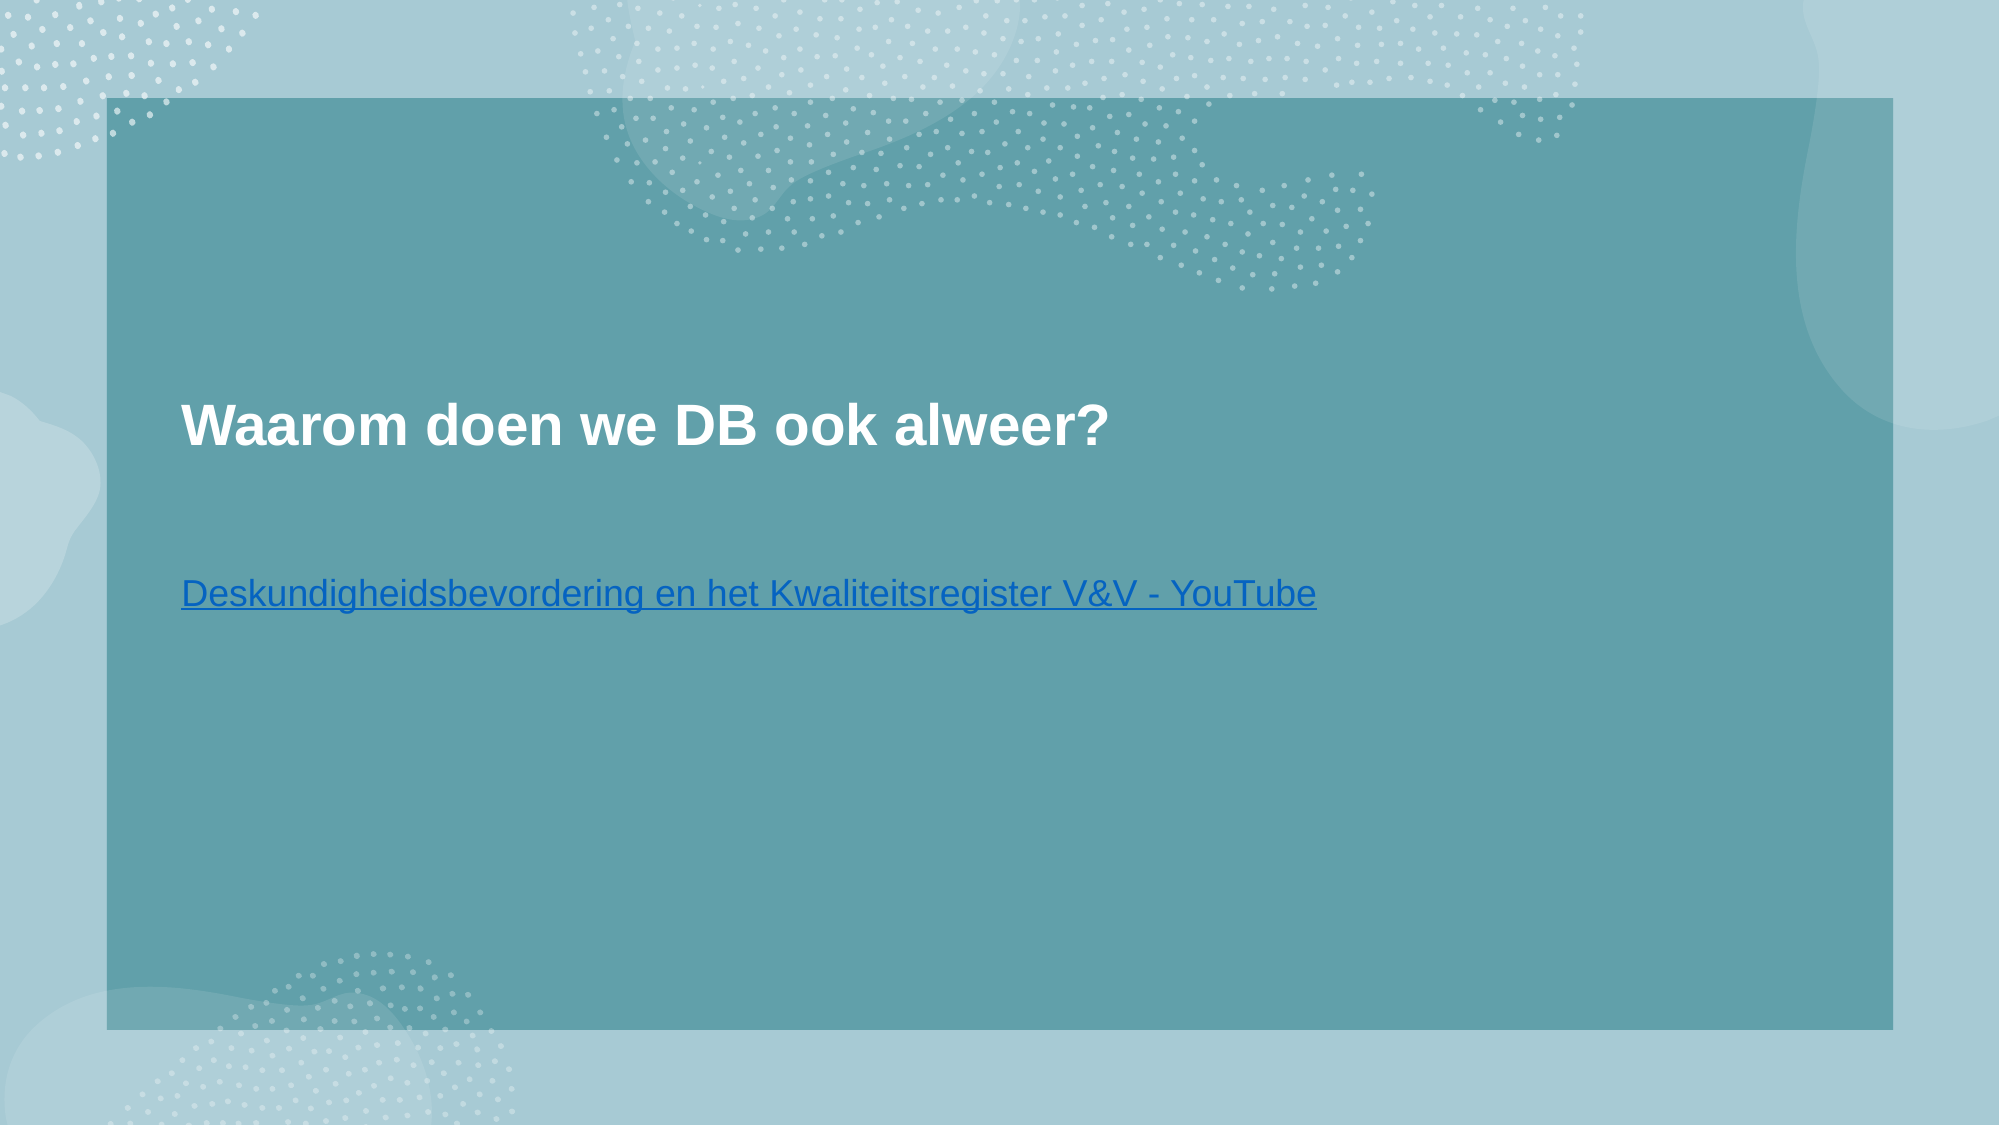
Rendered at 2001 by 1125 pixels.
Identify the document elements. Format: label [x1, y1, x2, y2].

text_box [0, 0, 2000, 1125]
